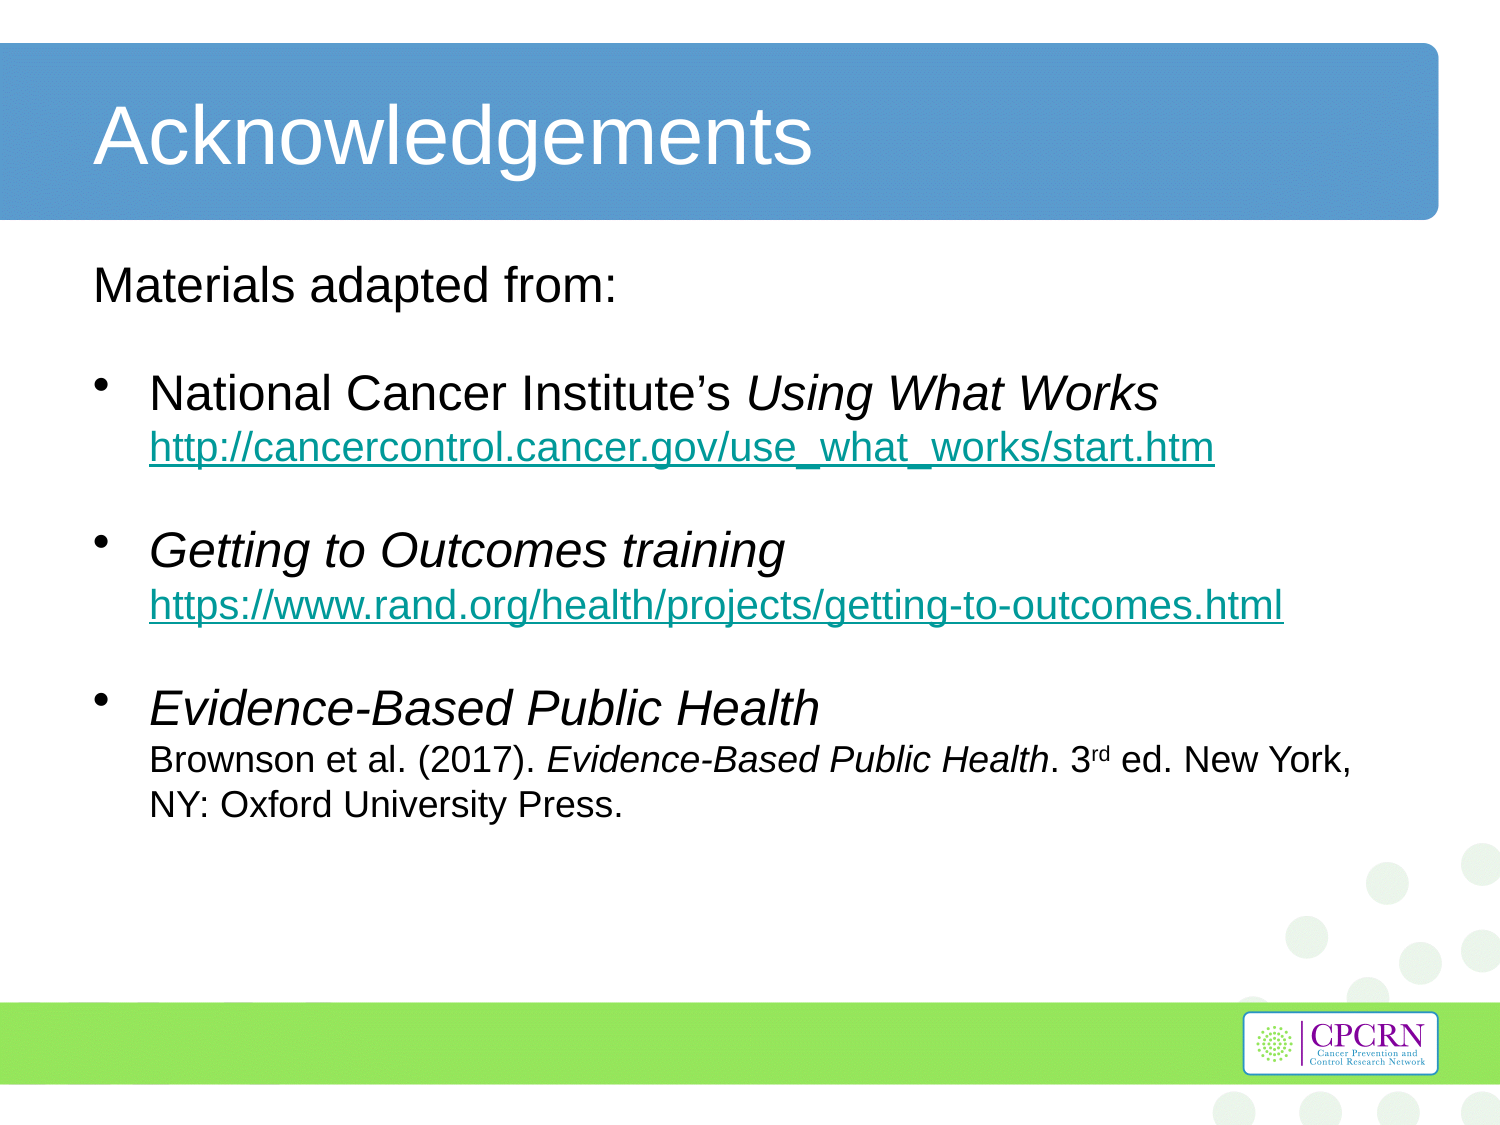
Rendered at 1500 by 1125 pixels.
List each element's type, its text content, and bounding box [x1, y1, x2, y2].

title Acknowledgements [78, 50, 1304, 213]
list Materials adapted from: National Cancer Institute’s Using What Works http://cancercontrol.cancer.gov/use_what_works/start.htm Getting to Outcomes training https://www.rand.org/health/projects/getting-to-outcomes.html Evidence-Based Public Health Brownson et al. (2017). Evidence-Based Public Health. 3rd ed. New York, NY: Oxford University Press. [78, 245, 1404, 958]
picture [0, 0, 1500, 1125]
